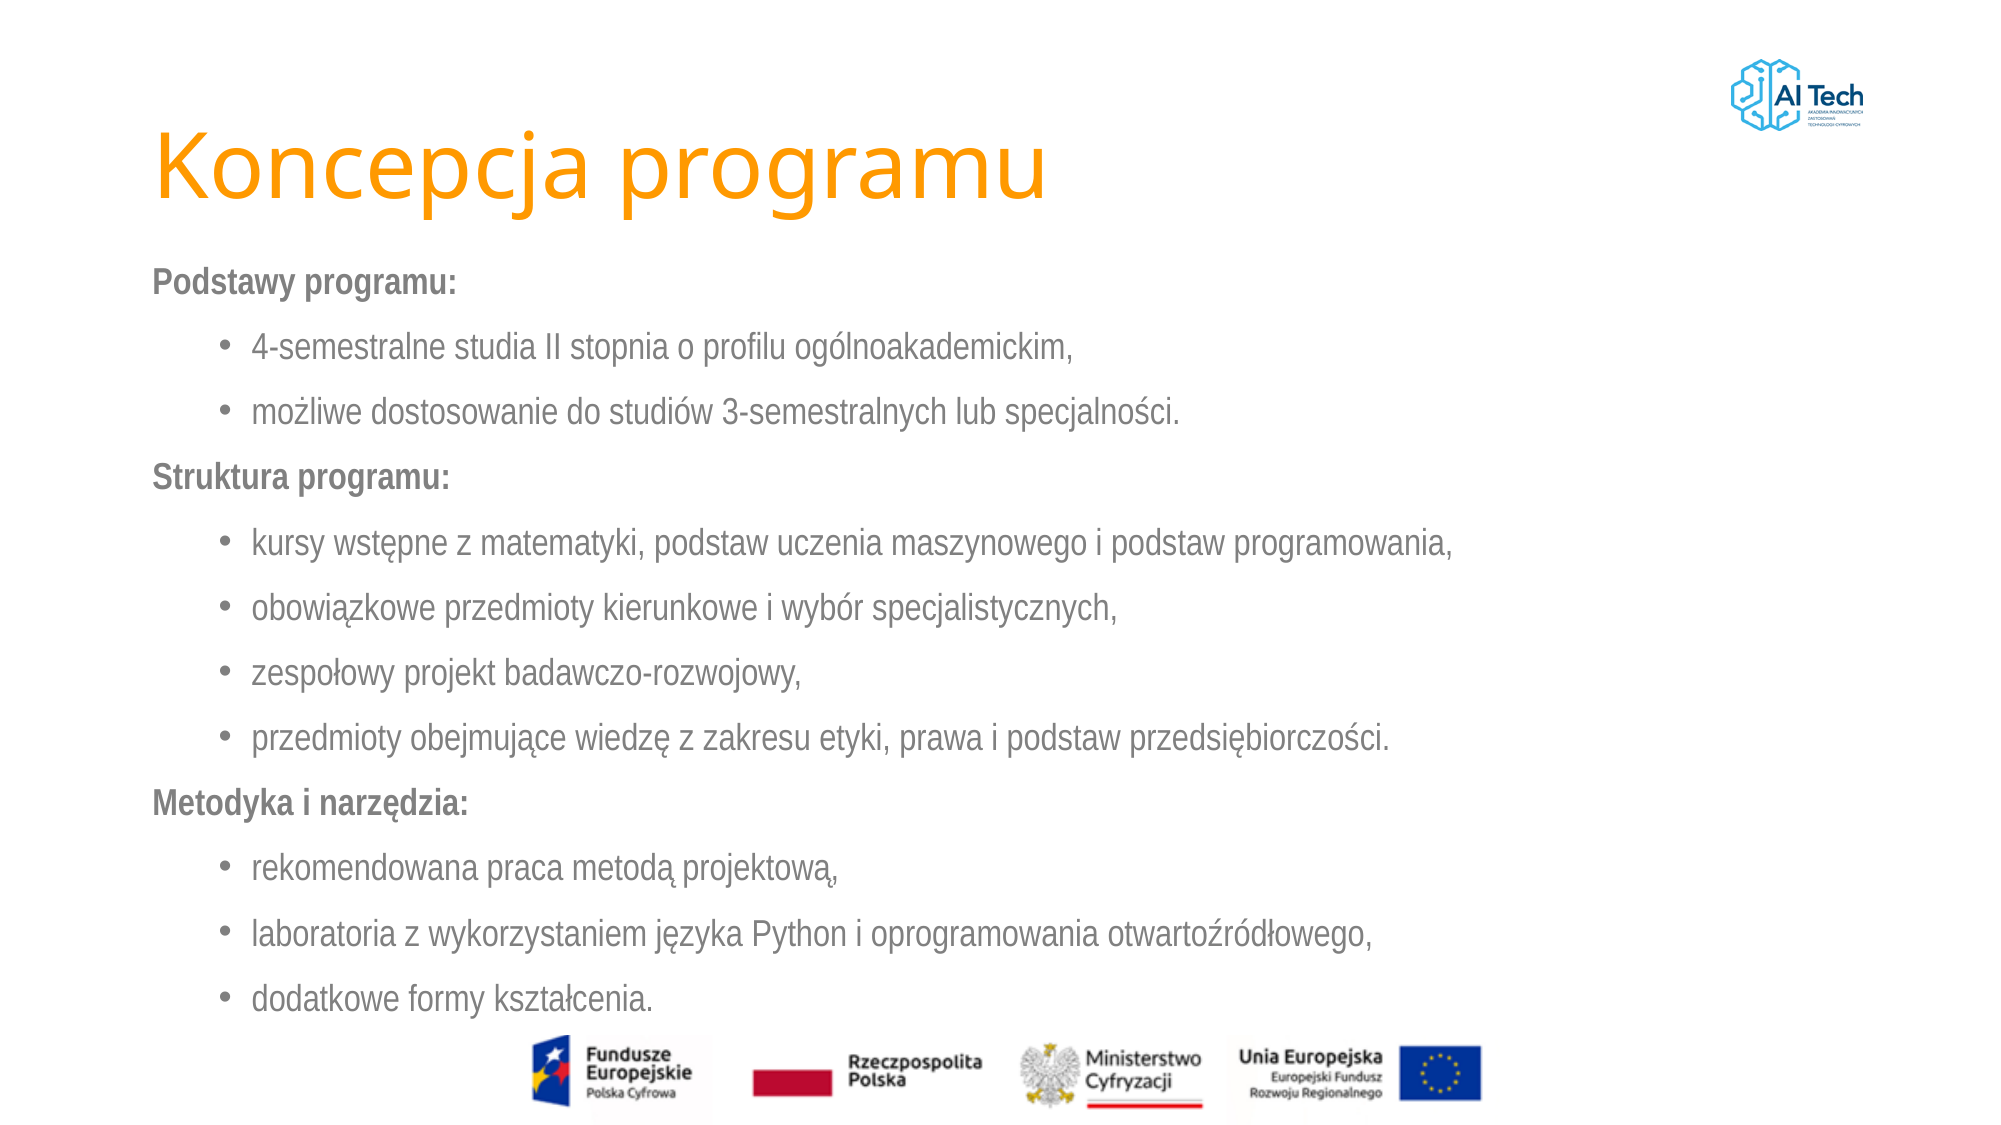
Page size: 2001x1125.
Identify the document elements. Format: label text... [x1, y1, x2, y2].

title Koncepcja programu [137, 59, 1863, 238]
picture [499, 1035, 1501, 1125]
list Podstawy programu: 4-semestralne studia II stopnia o profilu ogólnoakademickim, możliwe dostosowanie do studiów 3-semestralnych lub specjalności. Struktura programu: kursy wstępne z matematyki, podstaw uczenia maszynowego i podstaw programowania, obowiązkowe przedmioty kierunkowe i wybór specjalistycznych, zespołowy projekt badawczo-rozwojowy, przedmioty obejmujące wiedzę z zakresu etyki, prawa i podstaw przedsiębiorczości. Metodyka i narzędzia: rekomendowana praca metodą projektową, laboratoria z wykorzystaniem języka Python i oprogramowania otwartoźródłowego, dodatkowe formy kształcenia. [137, 238, 1863, 1034]
